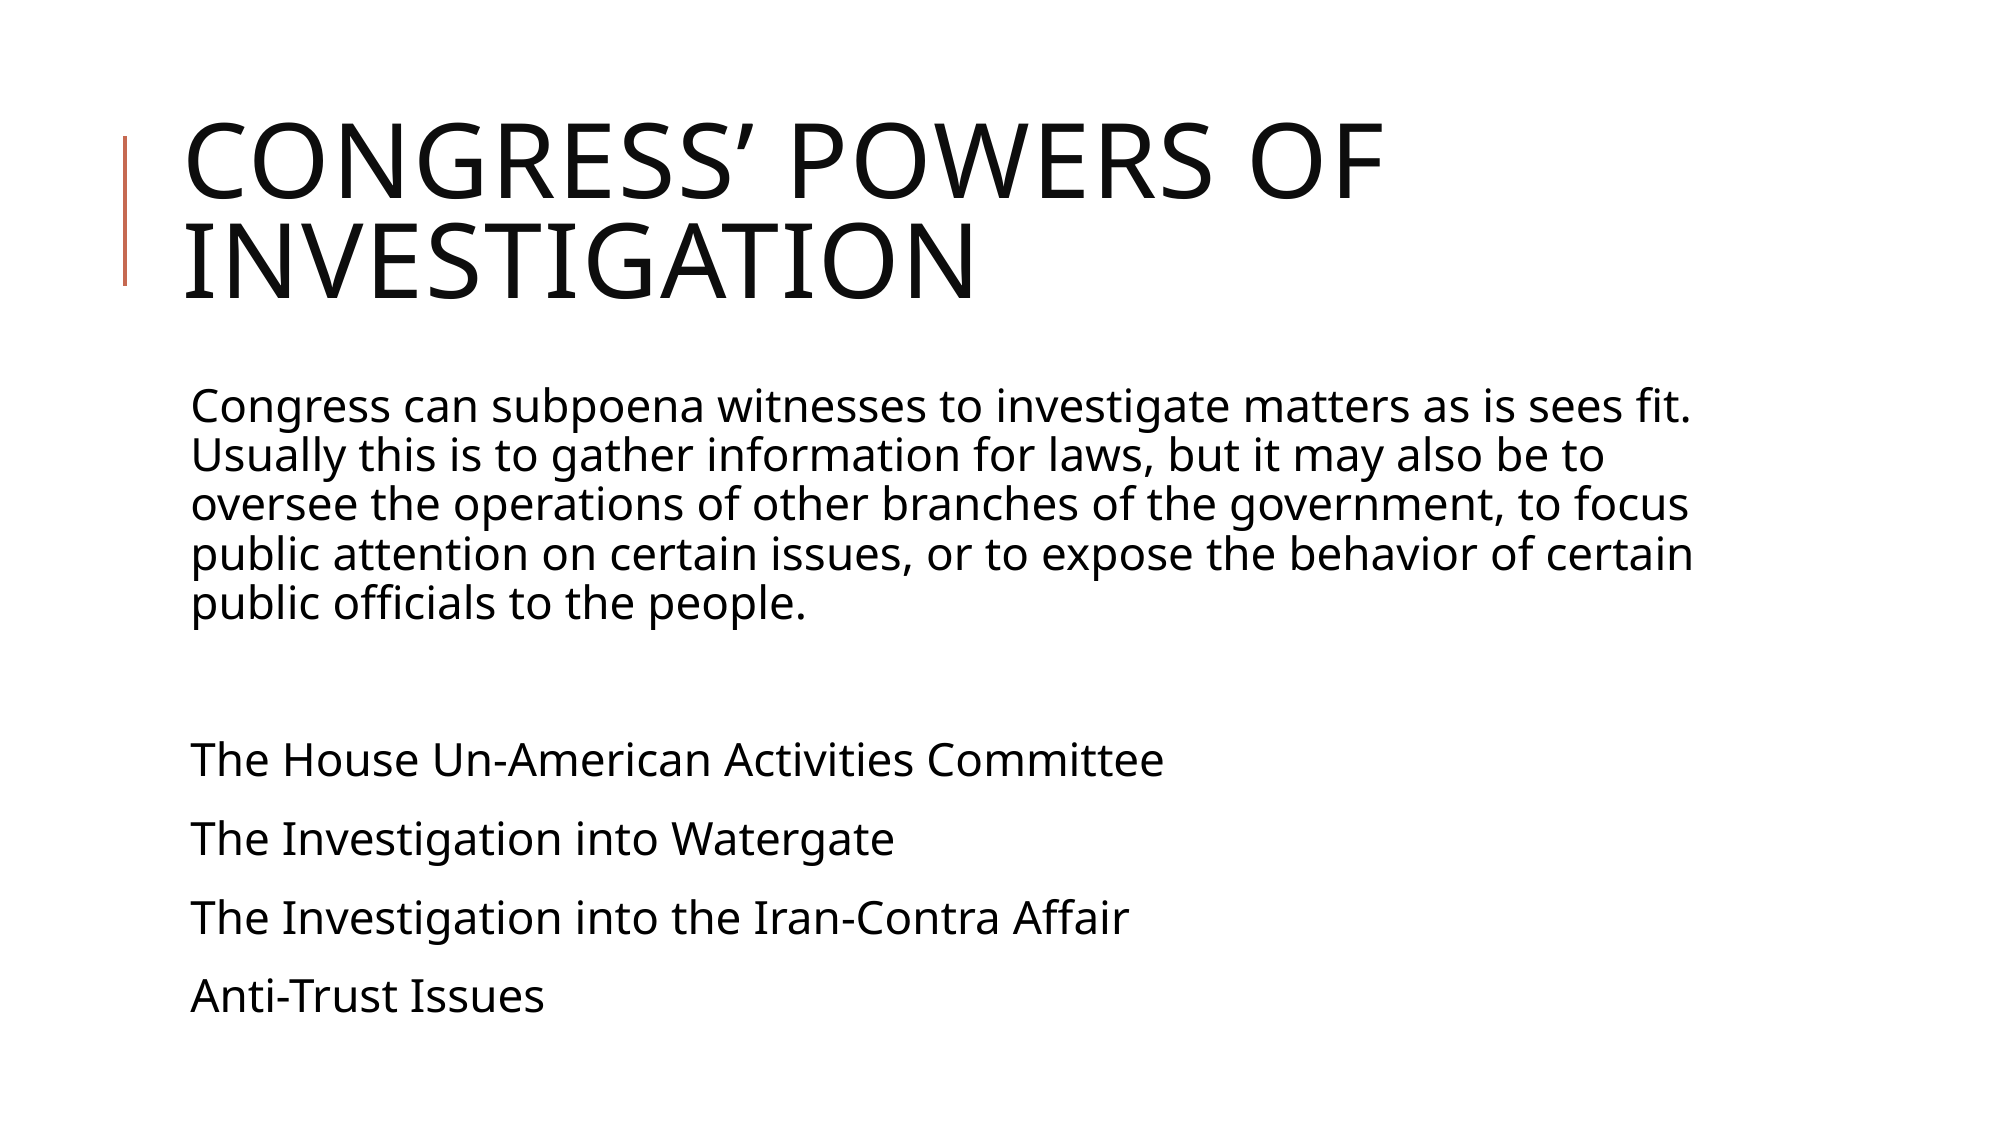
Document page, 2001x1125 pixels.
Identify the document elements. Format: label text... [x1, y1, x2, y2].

title Congress’ Powers of Investigation [168, 96, 1763, 342]
list Congress can subpoena witnesses to investigate matters as is sees fit. Usually this is to gather information for laws, but it may also be to oversee the operations of other branches of the government, to focus public attention on certain issues, or to expose the behavior of certain public officials to the people. The House Un-American Activities Committee The Investigation into Watergate The Investigation into the Iran-Contra Affair Anti-Trust Issues [168, 375, 1763, 1035]
